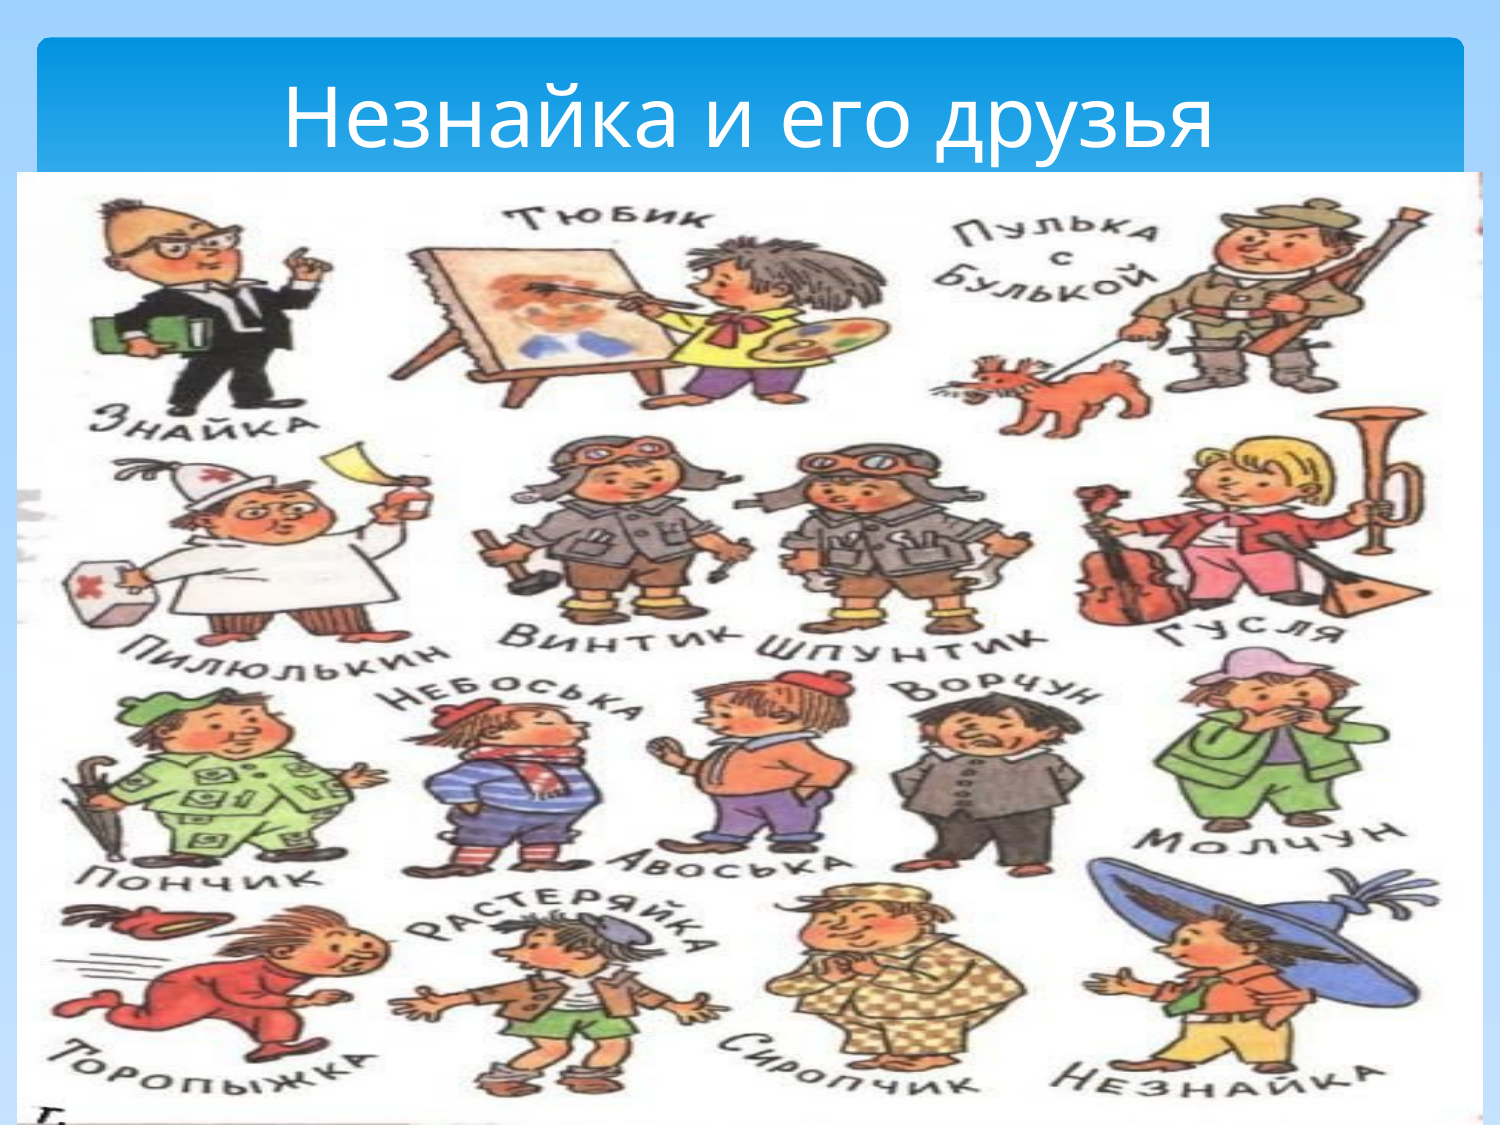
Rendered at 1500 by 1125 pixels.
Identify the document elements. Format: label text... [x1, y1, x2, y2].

picture [17, 172, 1483, 1125]
title Незнайка и его друзья [75, 55, 1425, 170]
